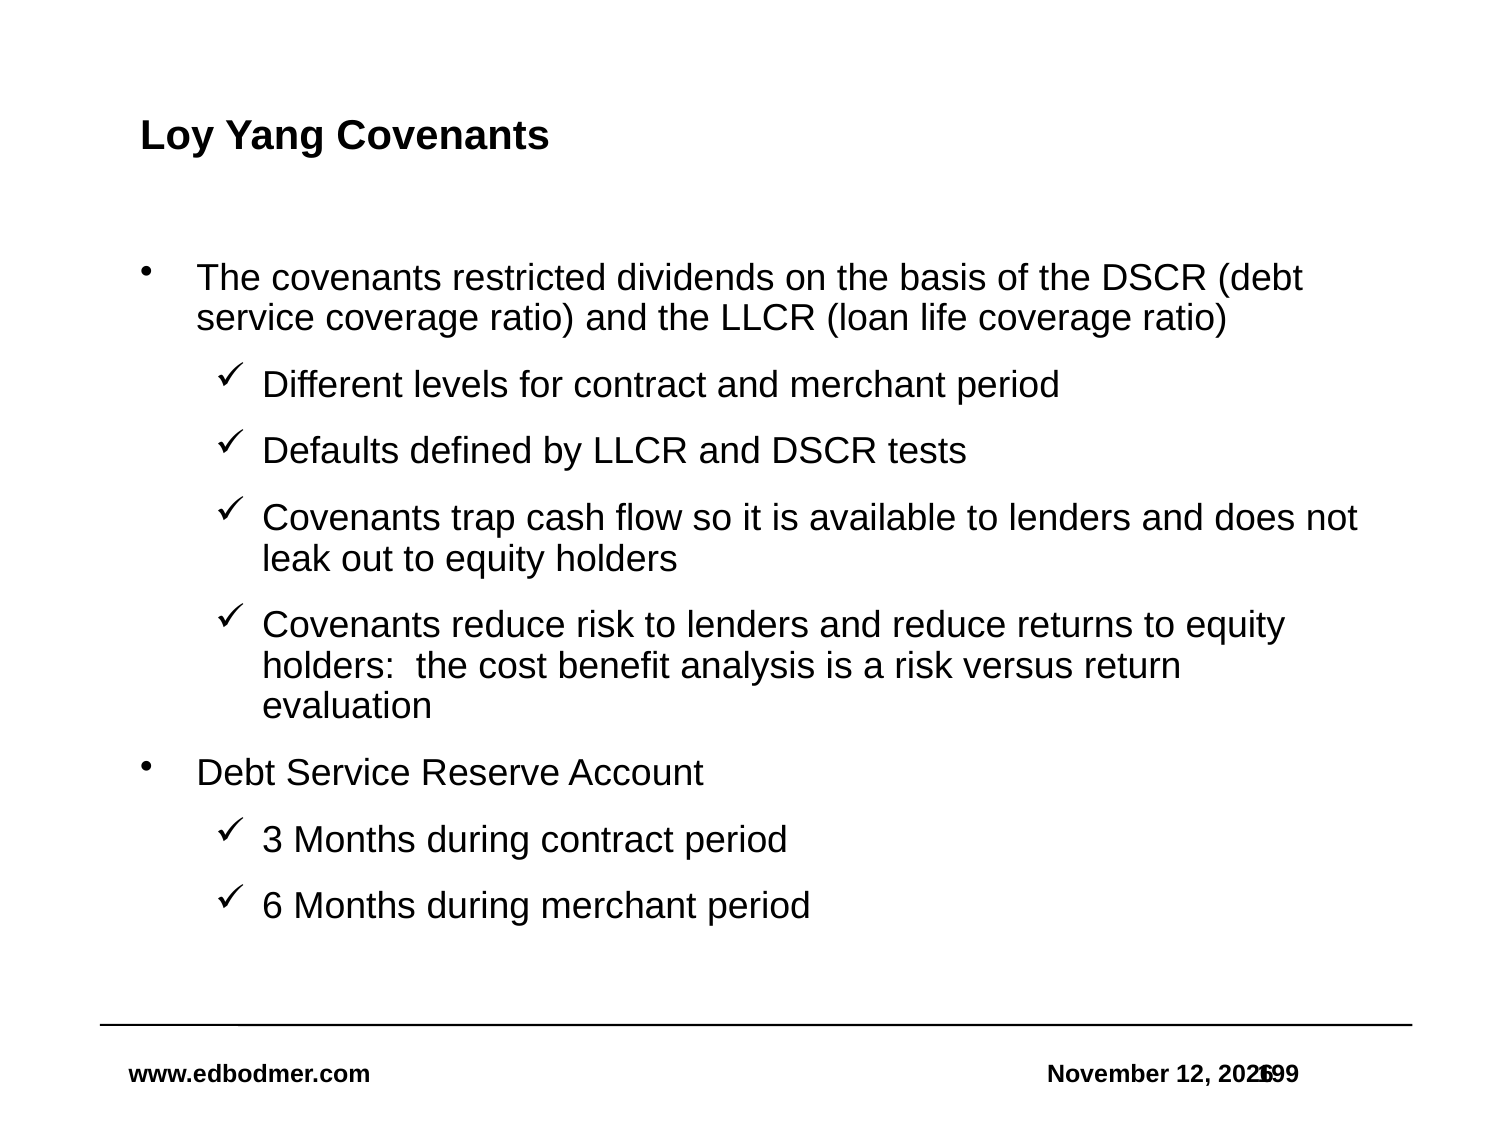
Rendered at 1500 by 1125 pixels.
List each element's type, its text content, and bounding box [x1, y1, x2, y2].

title Loy Yang Covenants [124, 99, 1288, 226]
list The covenants restricted dividends on the basis of the DSCR (debt service coverage ratio) and the LLCR (loan life coverage ratio) Different levels for contract and merchant period Defaults defined by LLCR and DSCR tests Covenants trap cash flow so it is available to lenders and does not leak out to equity holders Covenants reduce risk to lenders and reduce returns to equity holders: the cost benefit analysis is a risk versus return evaluation Debt Service Reserve Account 3 Months during contract period 6 Months during merchant period [124, 249, 1376, 1001]
